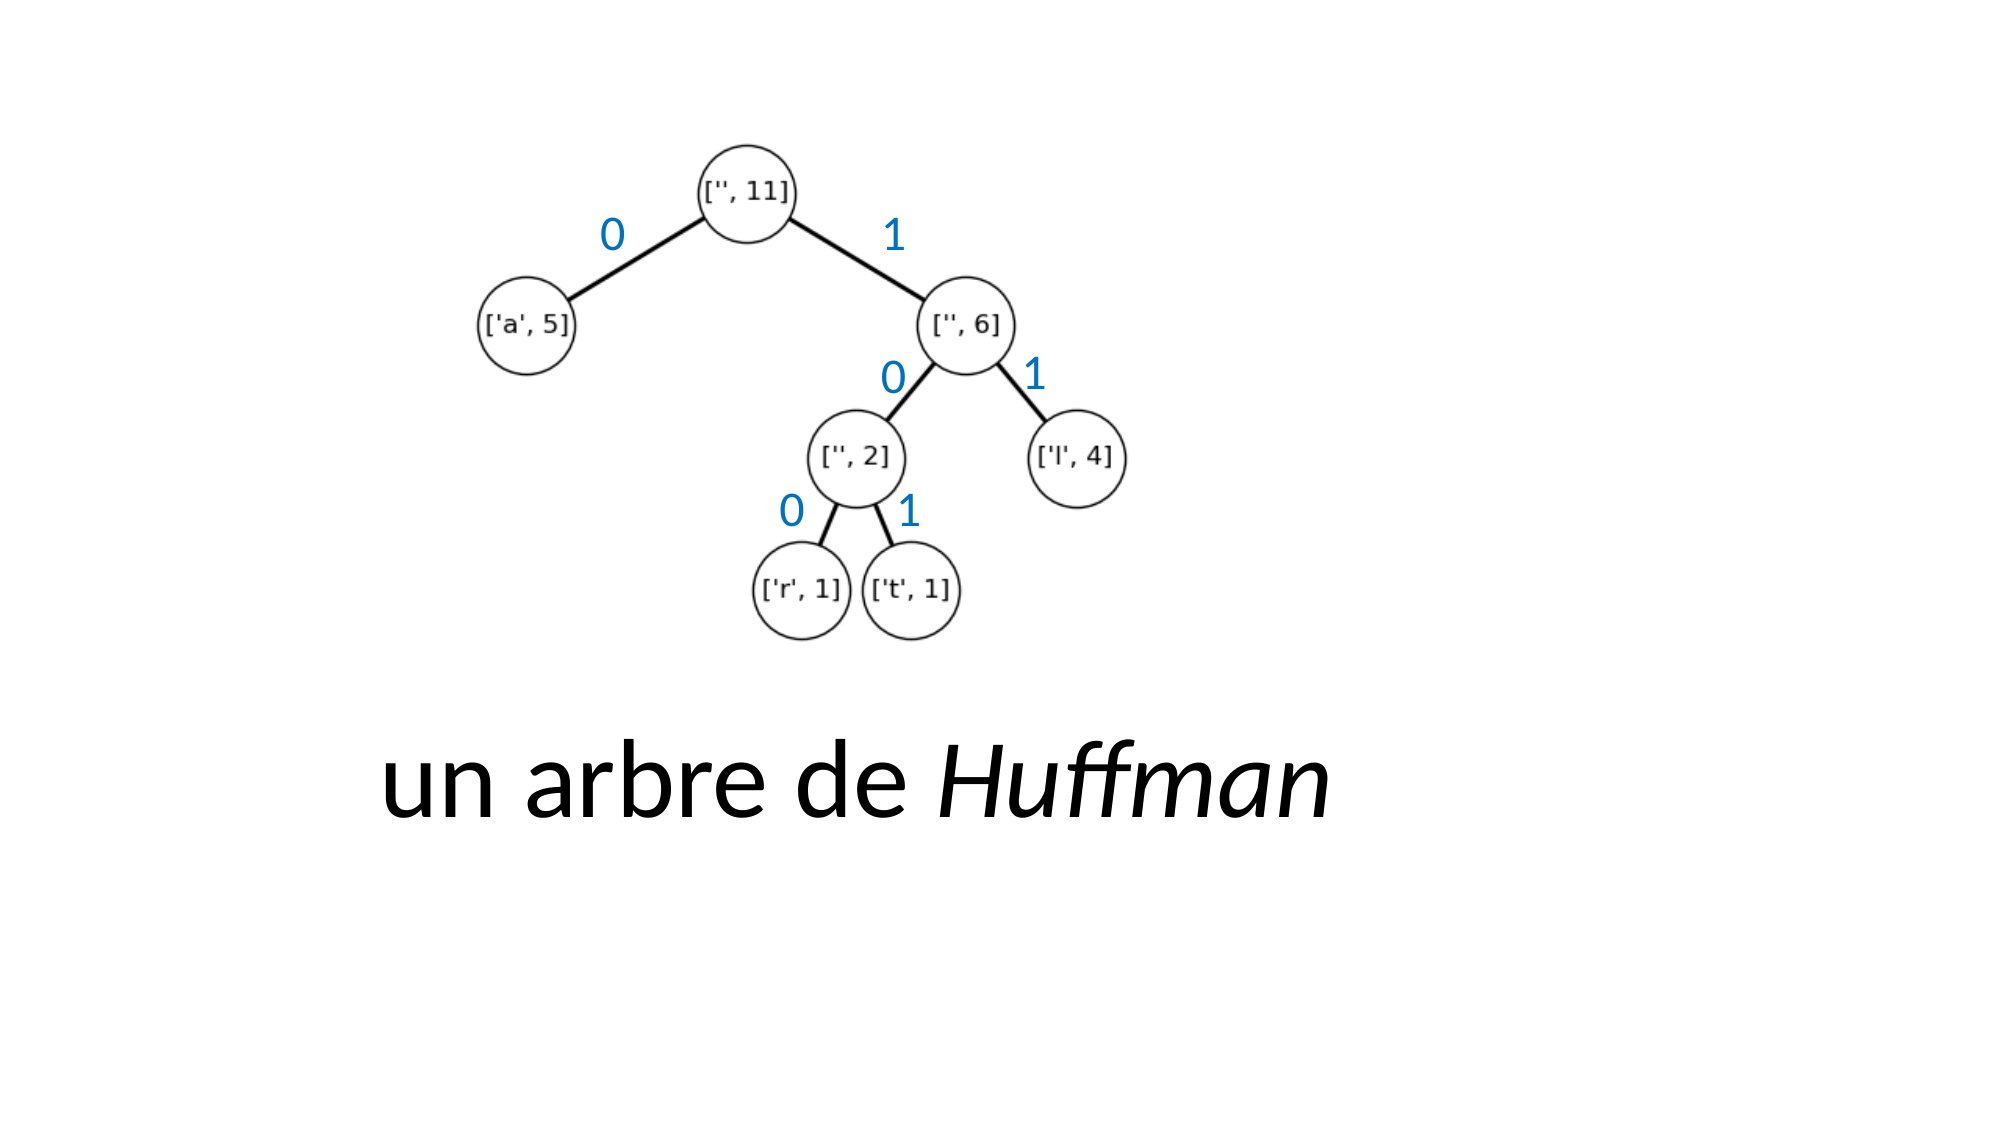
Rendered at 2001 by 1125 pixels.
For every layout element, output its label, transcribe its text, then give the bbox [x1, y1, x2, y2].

text_box un arbre de Huffman [364, 697, 1453, 847]
picture [437, 128, 1147, 656]
